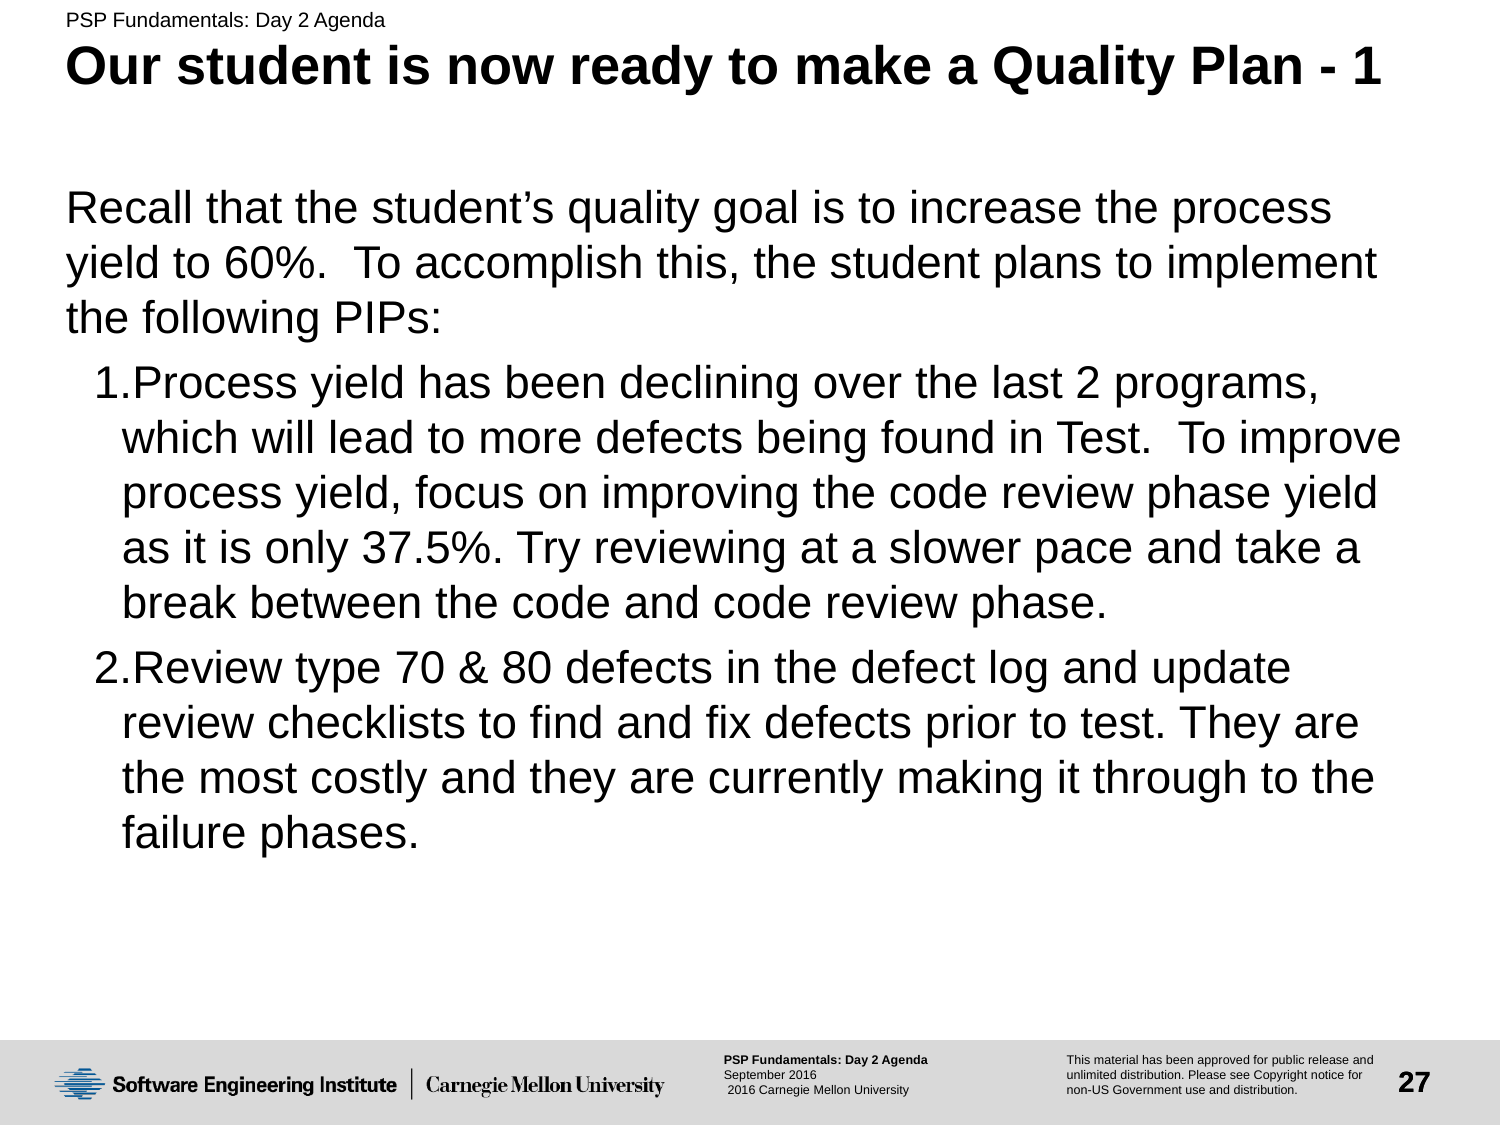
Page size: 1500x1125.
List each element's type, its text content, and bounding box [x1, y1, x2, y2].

picture [46, 1061, 673, 1104]
title Our student is now ready to make a Quality Plan - 1 [65, 37, 1430, 148]
list Recall that the student’s quality goal is to increase the process yield to 60%. To accomplish this, the student plans to implement the following PIPs: Process yield has been declining over the last 2 programs, which will lead to more defects being found in Test. To improve process yield, focus on improving the code review phase yield as it is only 37.5%. Try reviewing at a slower pace and take a break between the code and code review phase. Review type 70 & 80 defects in the defect log and update review checklists to find and fix defects prior to test. They are the most costly and they are currently making it through to the failure phases. [65, 177, 1431, 1000]
